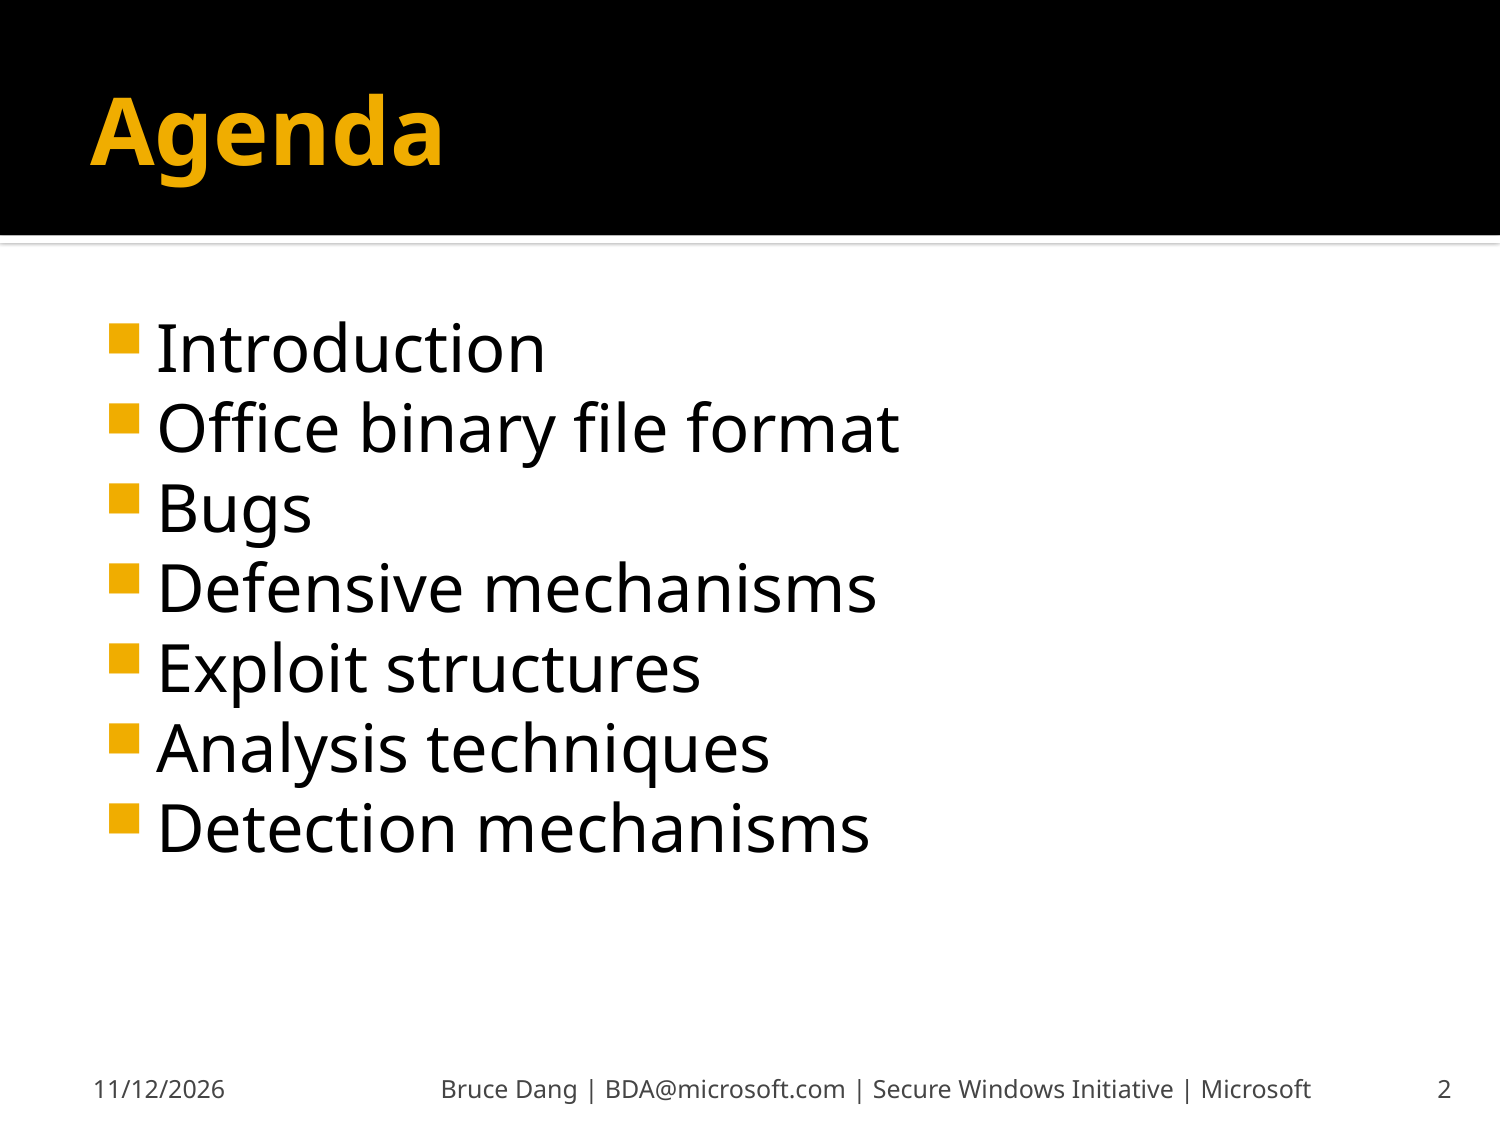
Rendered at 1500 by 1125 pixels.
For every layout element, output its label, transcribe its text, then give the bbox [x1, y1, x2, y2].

list Introduction Office binary file format Bugs Defensive mechanisms Exploit structures Analysis techniques Detection mechanisms [75, 291, 1425, 1050]
slide_number 2 [1345, 1062, 1467, 1108]
title Agenda [75, 25, 1425, 231]
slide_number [75, 1062, 425, 1108]
footer Bruce Dang | BDA@microsoft.com | Secure Windows Initiative | Microsoft [433, 1062, 1337, 1108]
